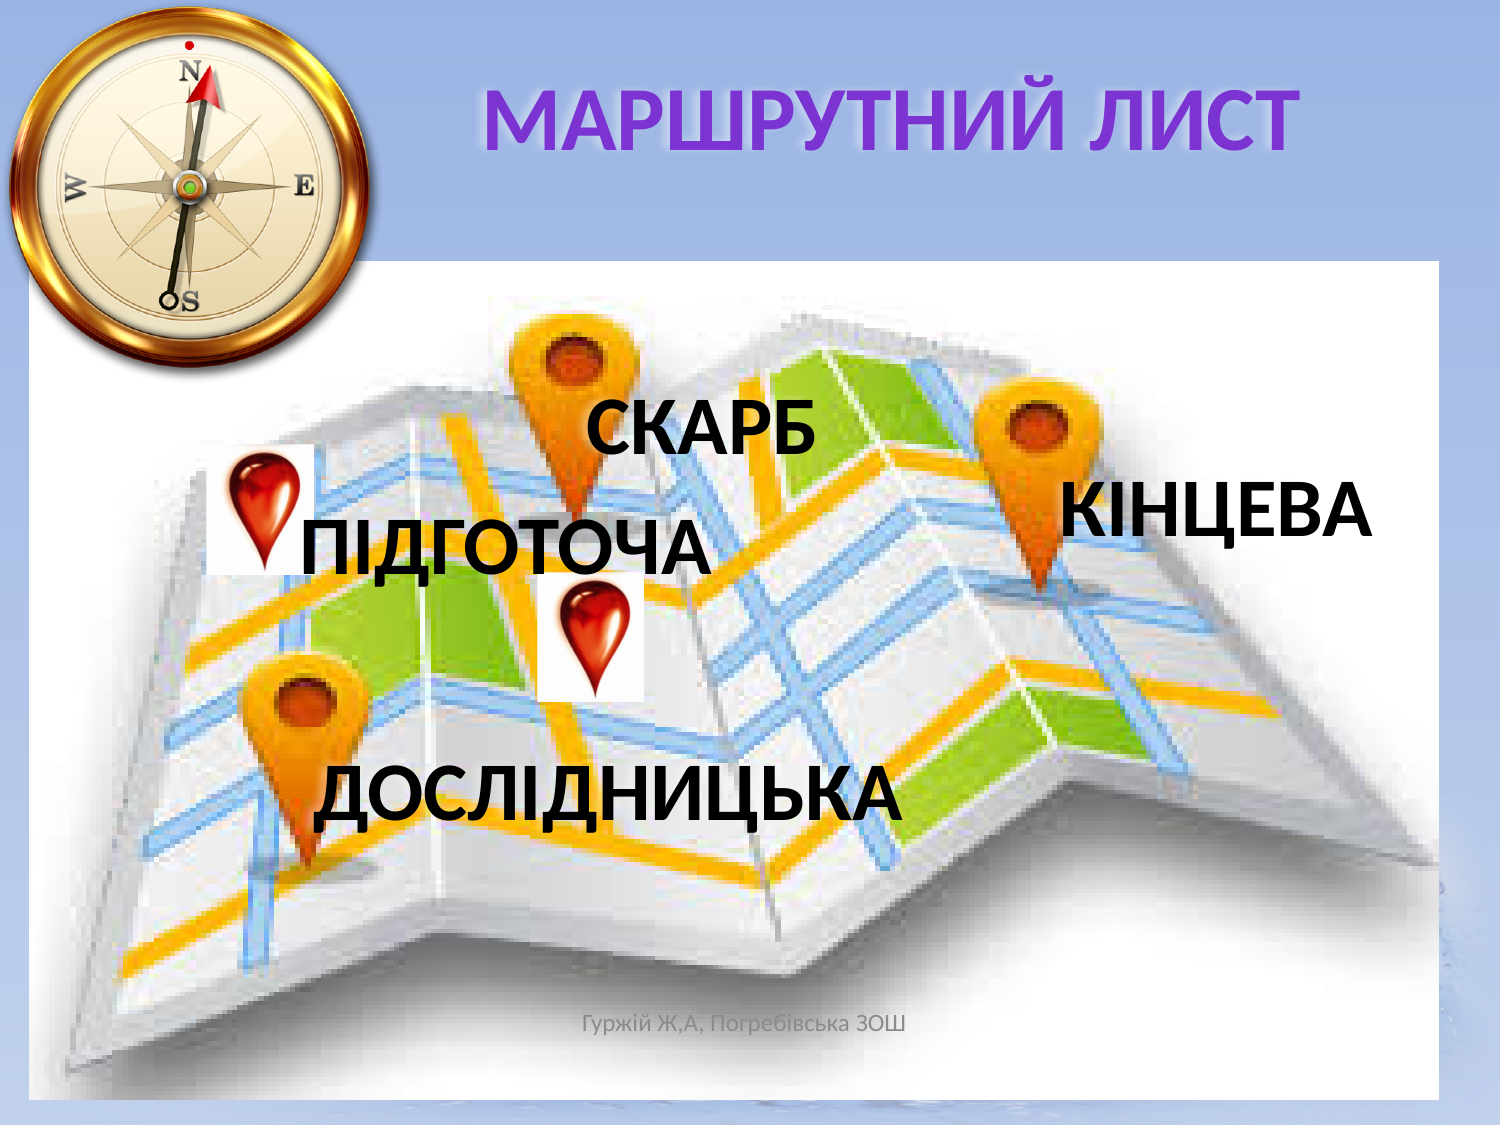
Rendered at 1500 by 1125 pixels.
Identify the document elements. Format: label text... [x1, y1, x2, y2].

title маршрутний лист [389, 30, 1470, 197]
picture [0, 0, 1500, 1125]
text_box кінцева [1443, 444, 1447, 563]
